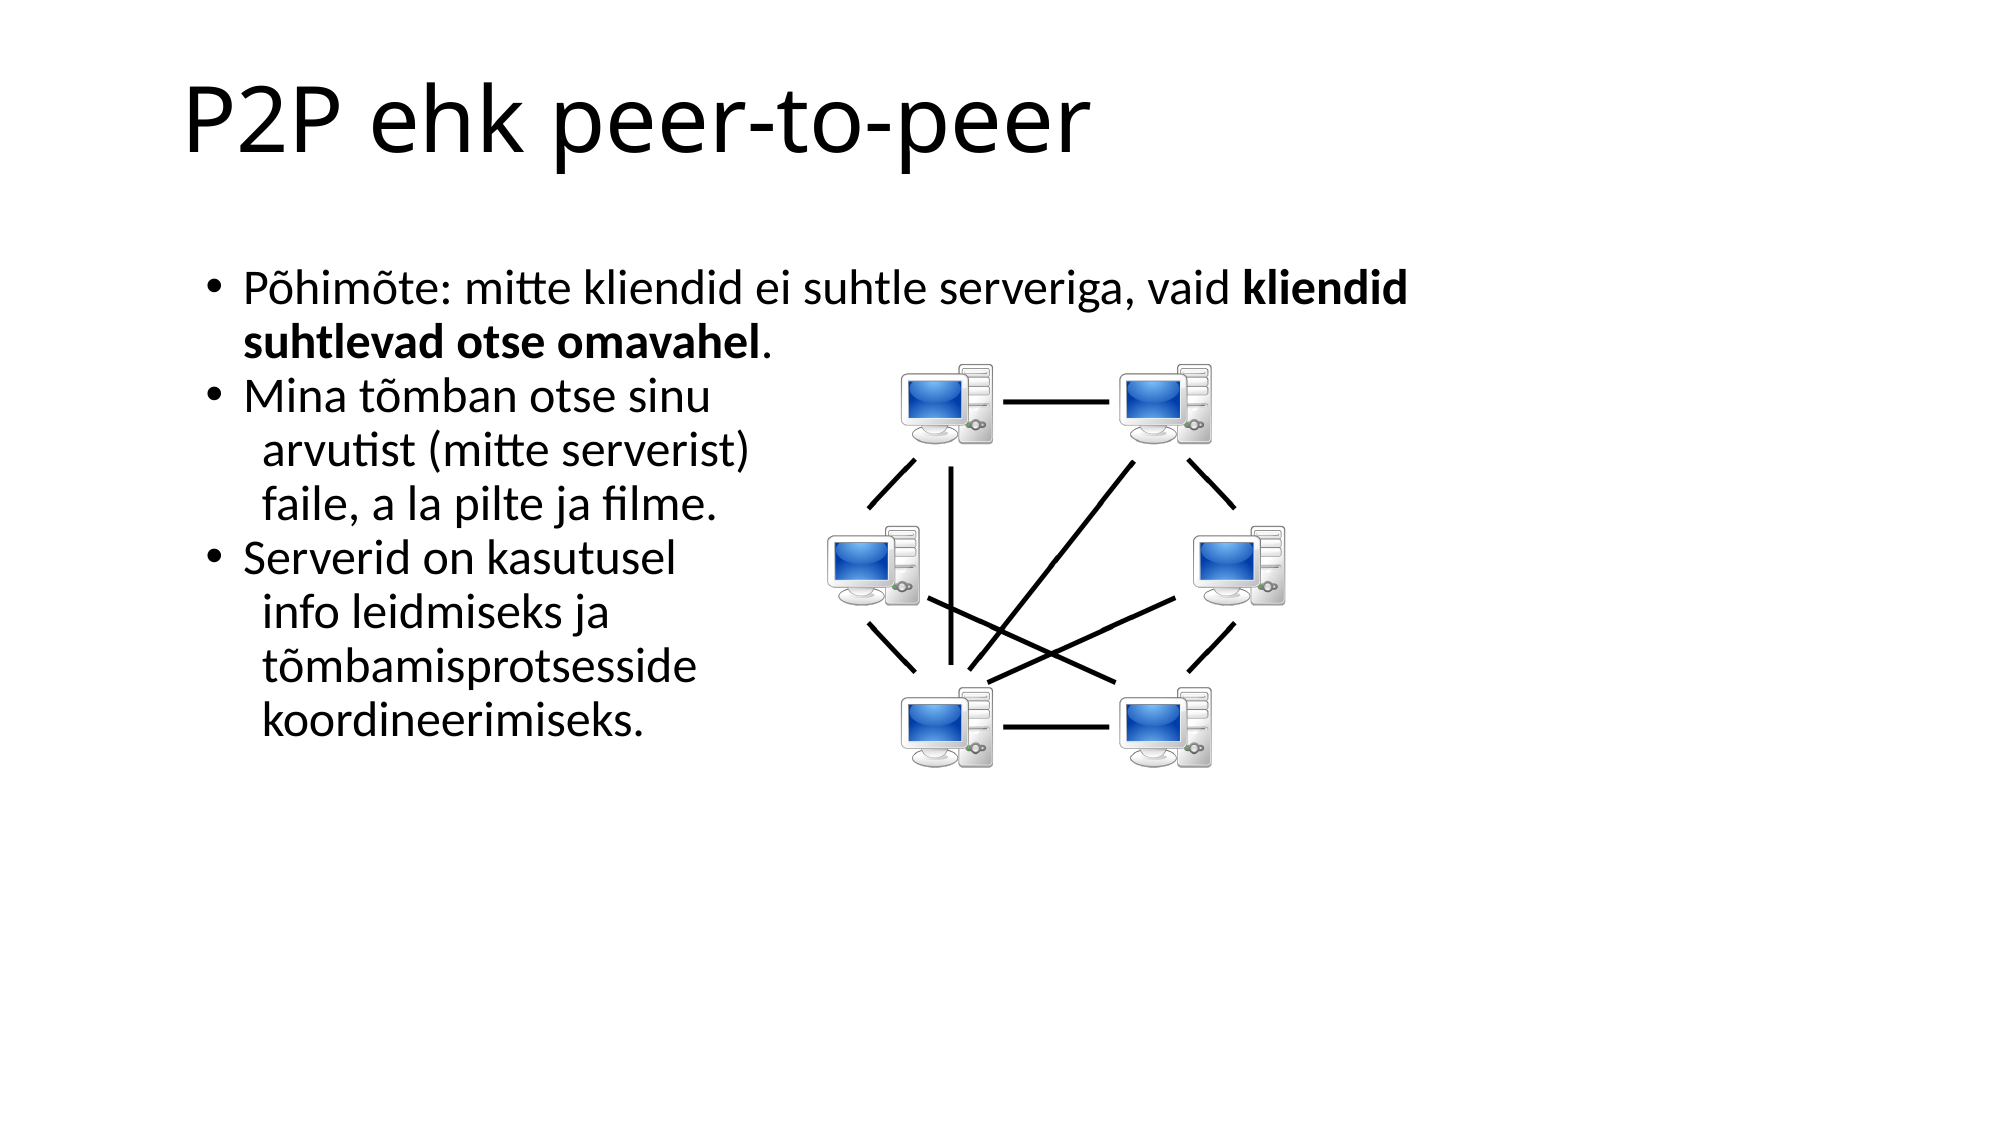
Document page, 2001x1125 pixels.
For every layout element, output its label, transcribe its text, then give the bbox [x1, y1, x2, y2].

list Põhimõte: mitte kliendid ei suhtle serveriga, vaid kliendid suhtlevad otse omavahel. Mina tõmban otse sinu arvutist (mitte serverist) faile, a la pilte ja filme. Serverid on kasutusel info leidmiseks ja tõmbamisprotsesside koordineerimiseks. [190, 253, 1541, 997]
title P2P ehk peer-to-peer [166, 29, 1517, 217]
picture [754, 253, 1358, 878]
